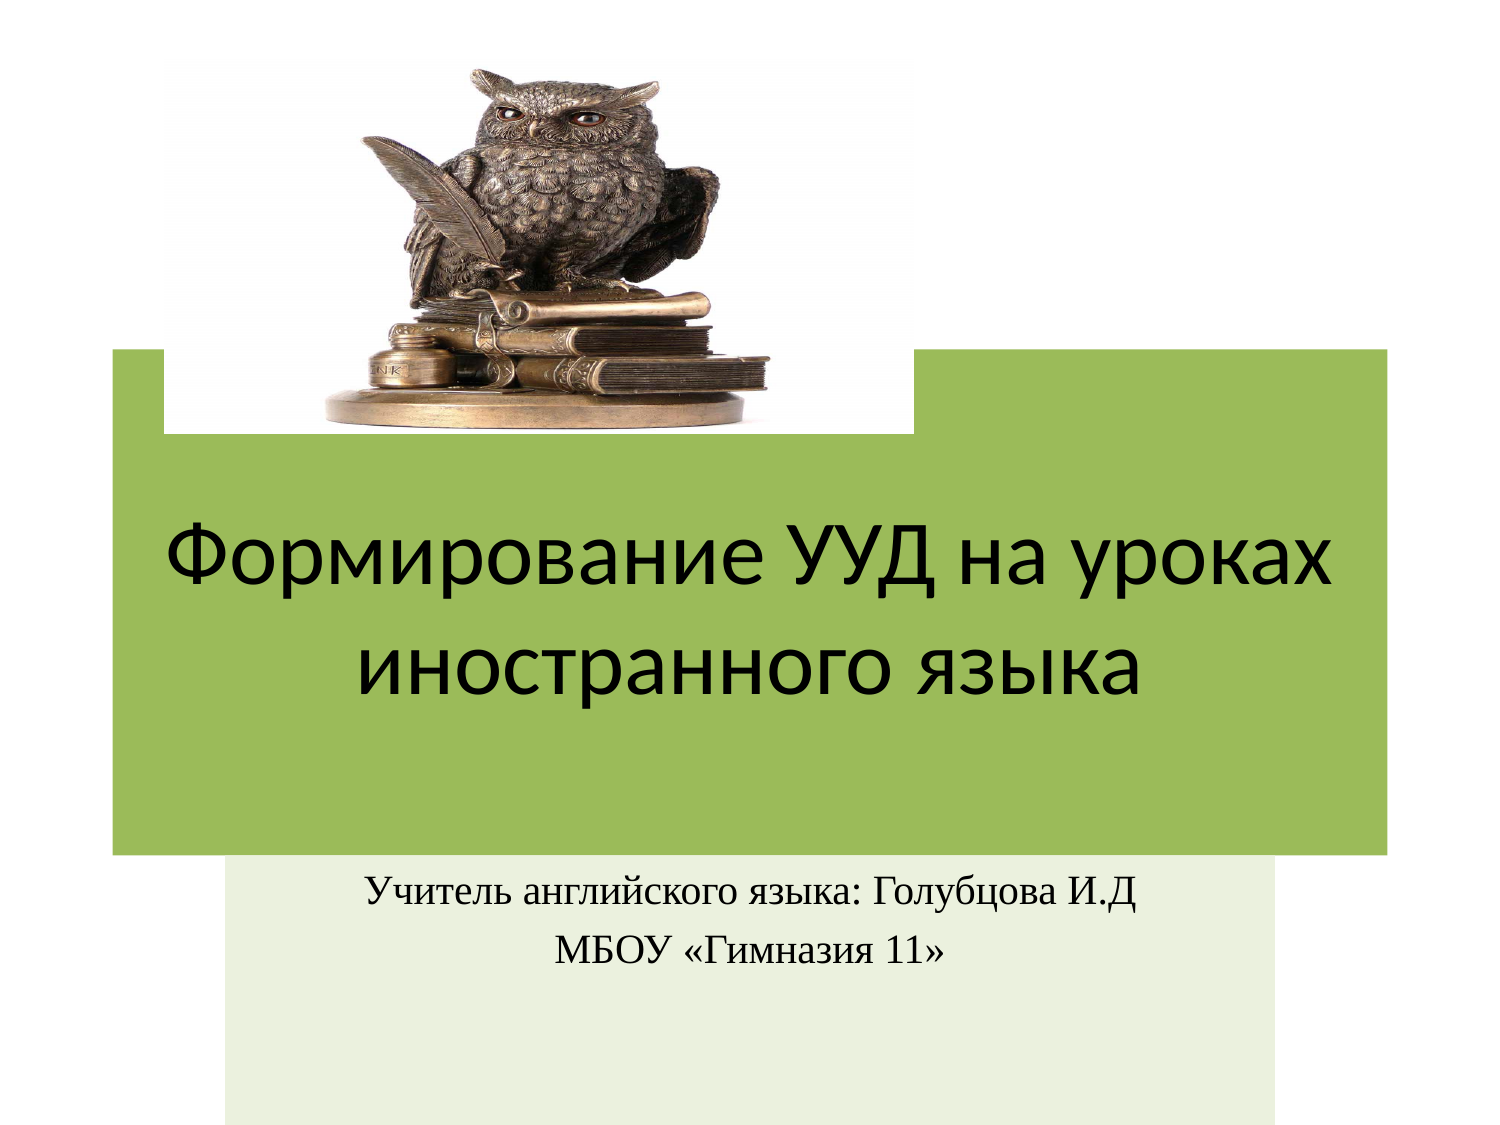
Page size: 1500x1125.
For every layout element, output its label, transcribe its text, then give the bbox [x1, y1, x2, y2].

subtitle Учитель английского языка: Голубцова И.Д МБОУ «Гимназия 11» [225, 855, 1275, 1125]
picture [163, 58, 915, 434]
title Формирование УУД на уроках иностранного языка [112, 349, 1388, 856]
